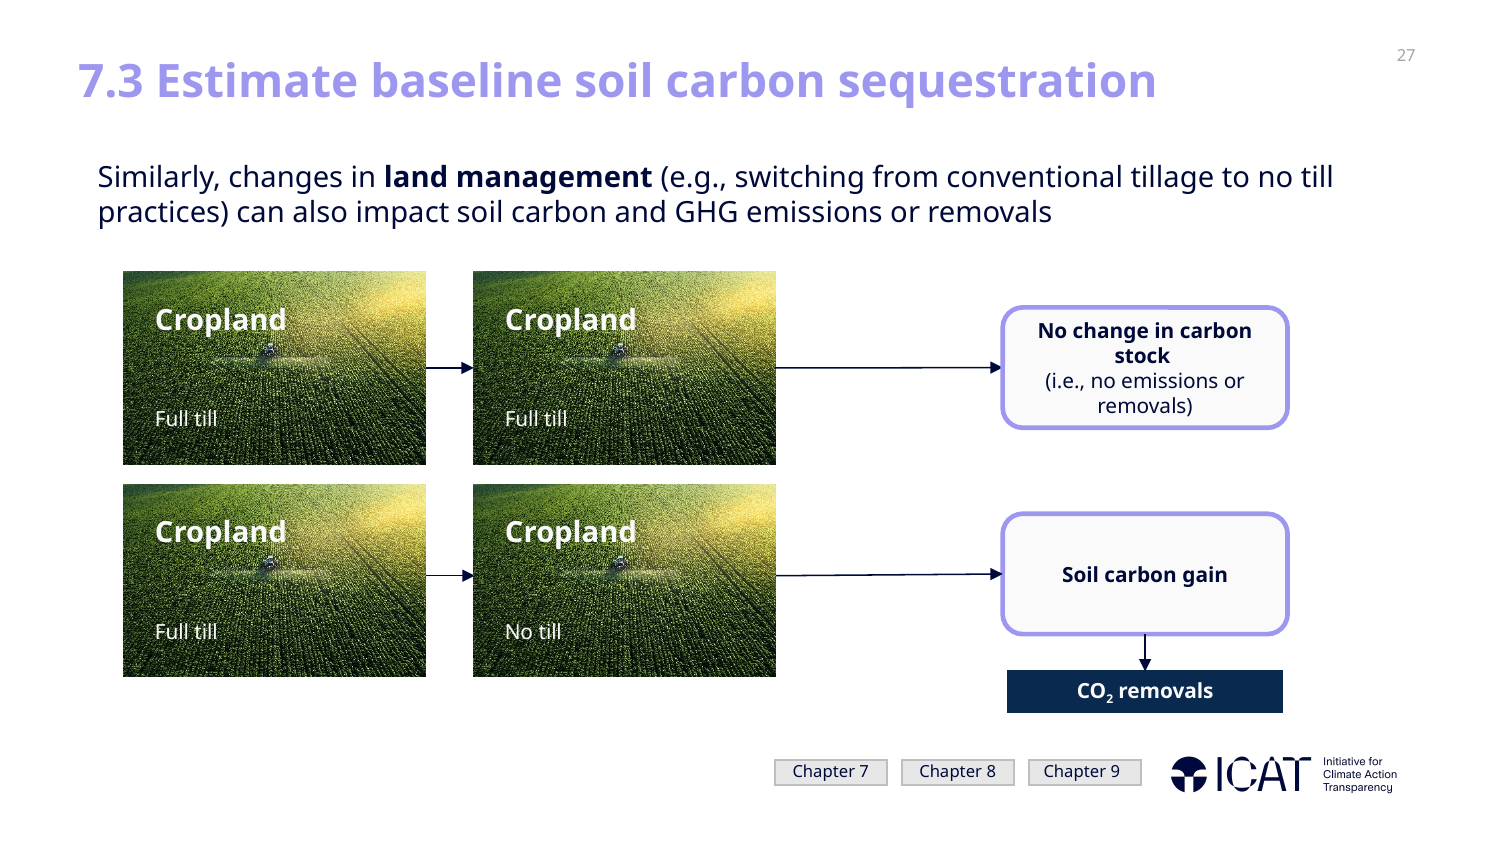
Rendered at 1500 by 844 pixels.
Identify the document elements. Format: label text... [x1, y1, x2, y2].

picture [473, 483, 776, 678]
title 7.3 Estimate baseline soil carbon sequestration [51, 35, 1449, 130]
text_box [901, 759, 1013, 786]
text_box CO2 removals [1008, 671, 1283, 712]
picture [1171, 724, 1430, 824]
text_box [1027, 759, 1140, 786]
text_box Similarly, changes in land management (e.g., switching from conventional tillage to no till practices) can also impact soil carbon and GHG emissions or removals [82, 151, 1356, 272]
picture [123, 483, 426, 678]
text_box No change in carbon stock (i.e., no emissions or removals) [1002, 307, 1288, 428]
picture [473, 271, 776, 465]
text_box [776, 759, 887, 786]
text_box Soil carbon gain [1002, 513, 1288, 635]
picture [123, 271, 426, 465]
